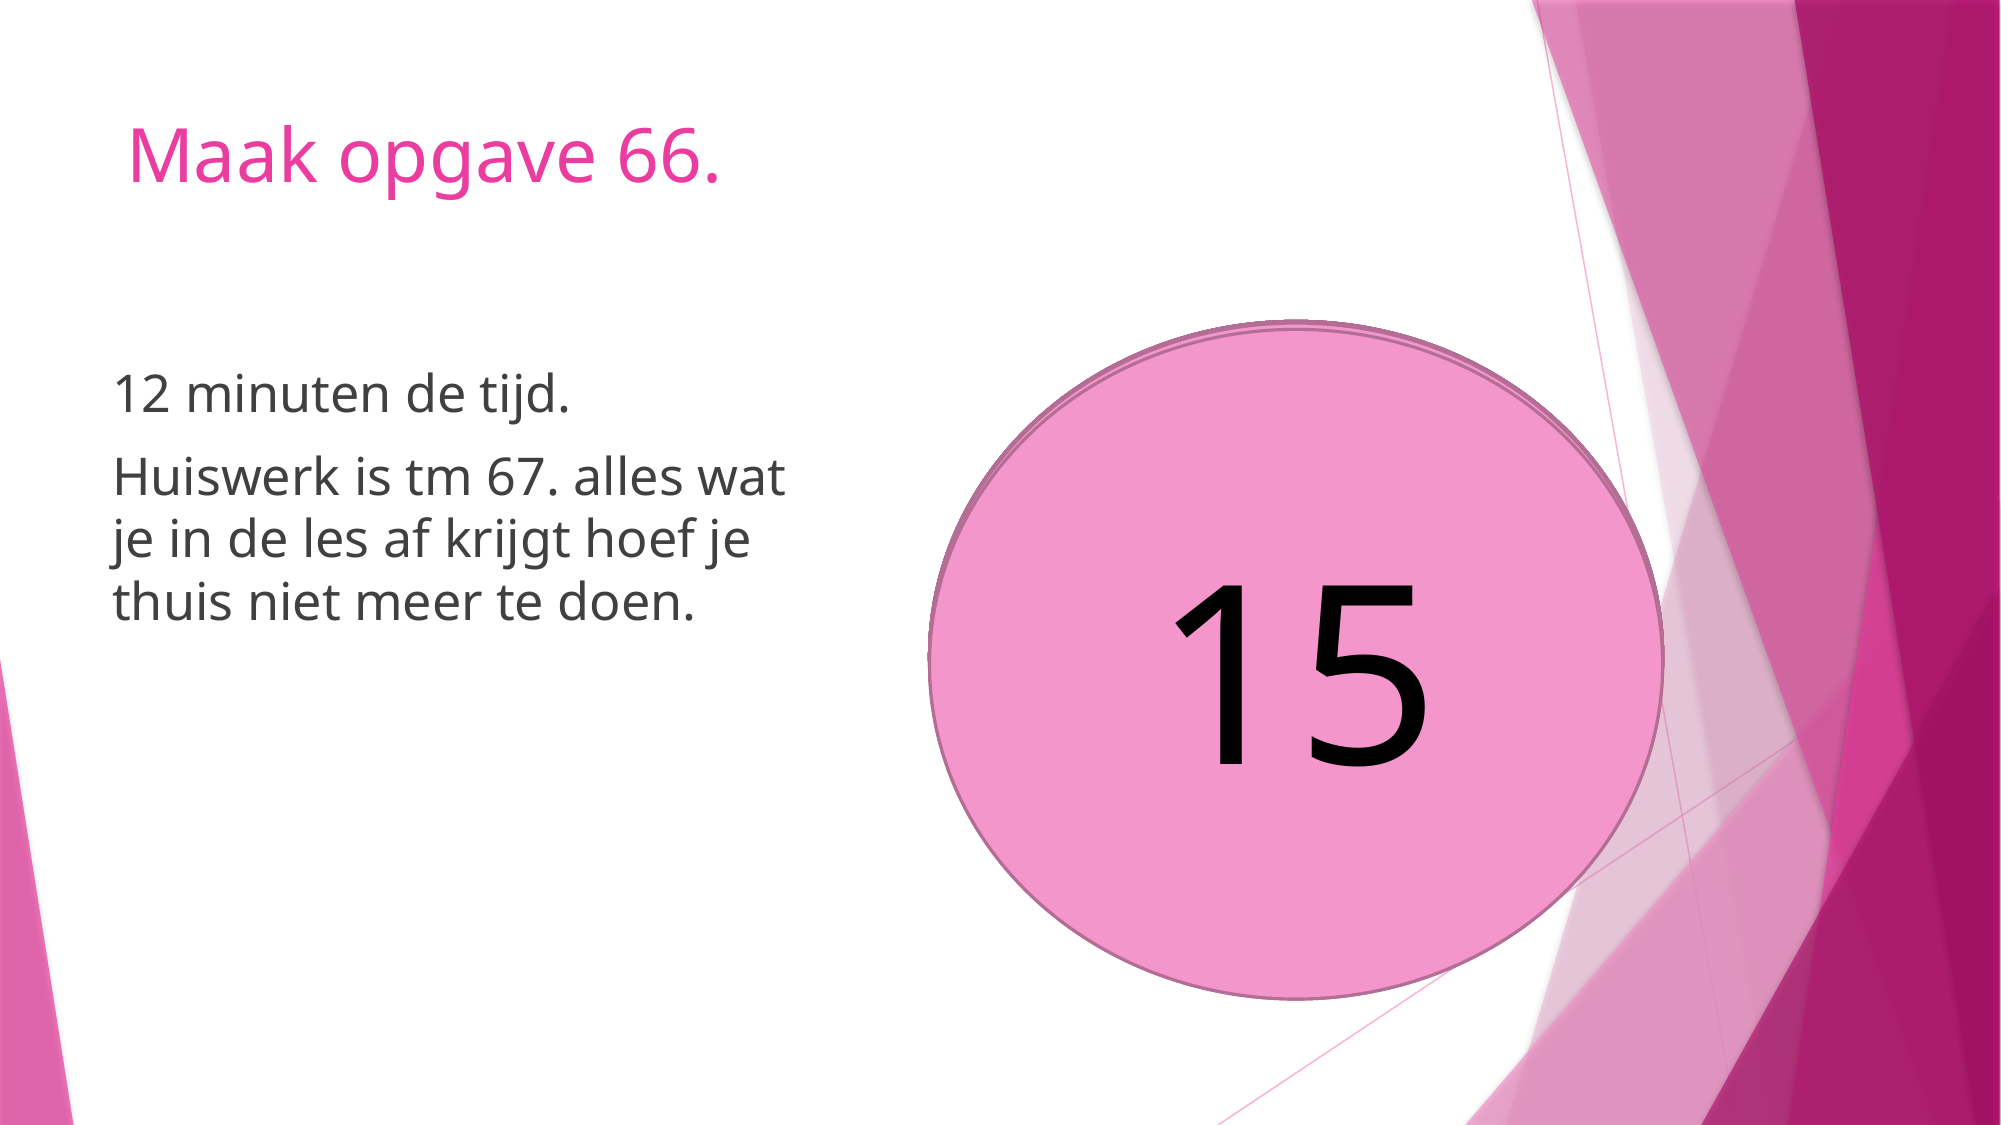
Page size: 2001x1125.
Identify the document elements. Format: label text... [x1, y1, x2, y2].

list 12 minuten de tijd. Huiswerk is tm 67. alles wat je in de les af krijgt hoef je thuis niet meer te doen. [97, 352, 817, 960]
text_box 15 [927, 327, 1665, 1001]
title Maak opgave 66. [111, 99, 1522, 317]
text_box 14 [930, 321, 1662, 621]
